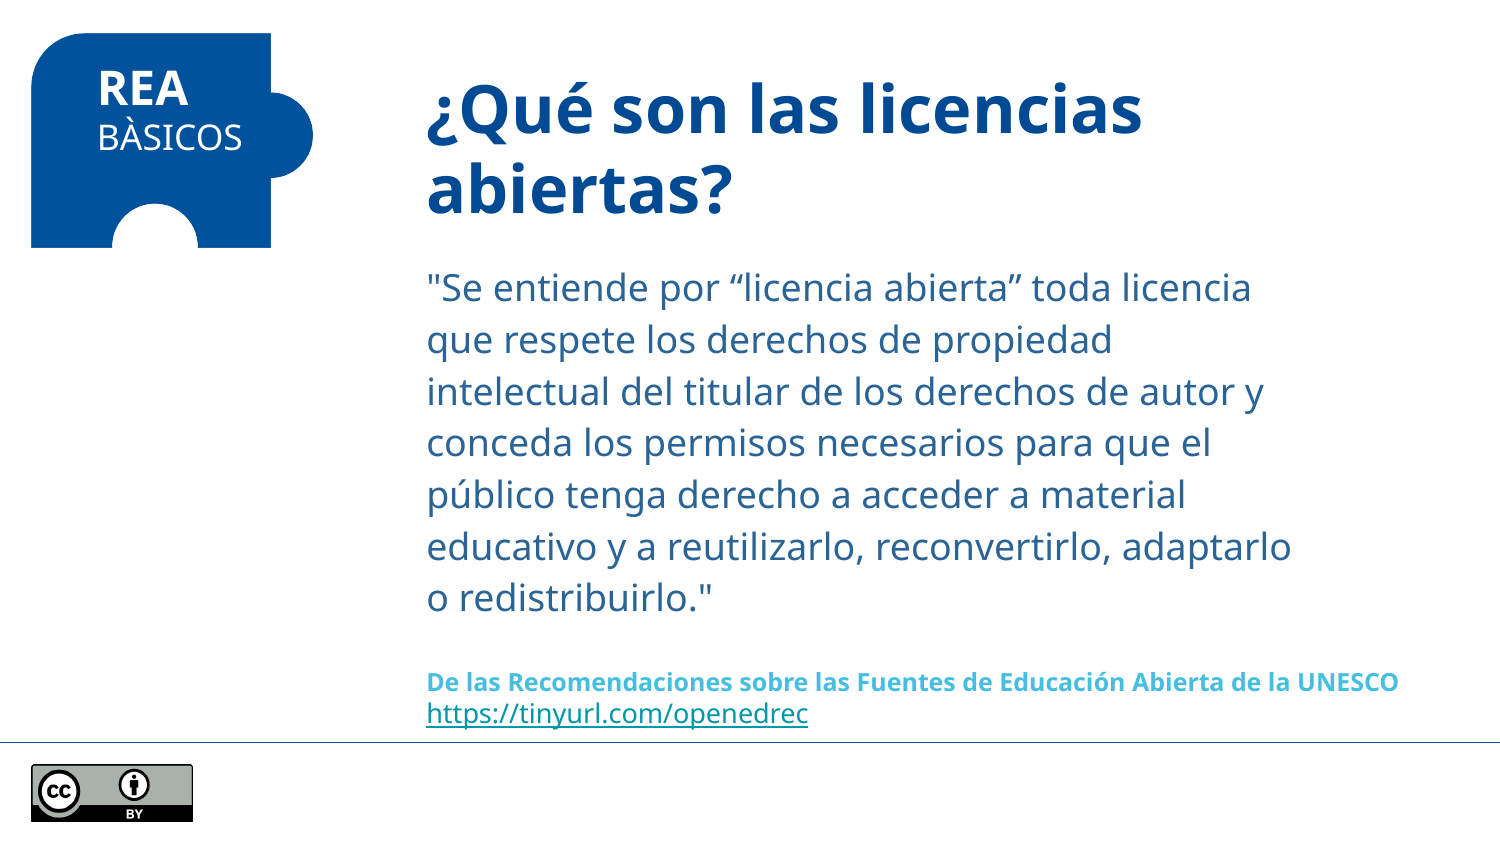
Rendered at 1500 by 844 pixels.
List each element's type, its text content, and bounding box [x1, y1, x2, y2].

picture [31, 764, 193, 822]
text_box [0, 750, 1500, 844]
text_box "Se entiende por “licencia abierta” toda licencia que respete los derechos de propiedad intelectual del titular de los derechos de autor y conceda los permisos necesarios para que el público tenga derecho a acceder a material educativo y a reutilizarlo, reconvertirlo, adaptarlo o redistribuirlo." [411, 242, 1320, 635]
text_box REA BÀSICOS [315, 42, 513, 173]
text_box ¿Qué son las licencias abiertas? [411, 51, 1489, 242]
text_box De las Recomendaciones sobre las Fuentes de Educación Abierta de la UNESCO https://tinyurl.com/openedrec [411, 651, 1468, 741]
picture [31, 33, 313, 248]
